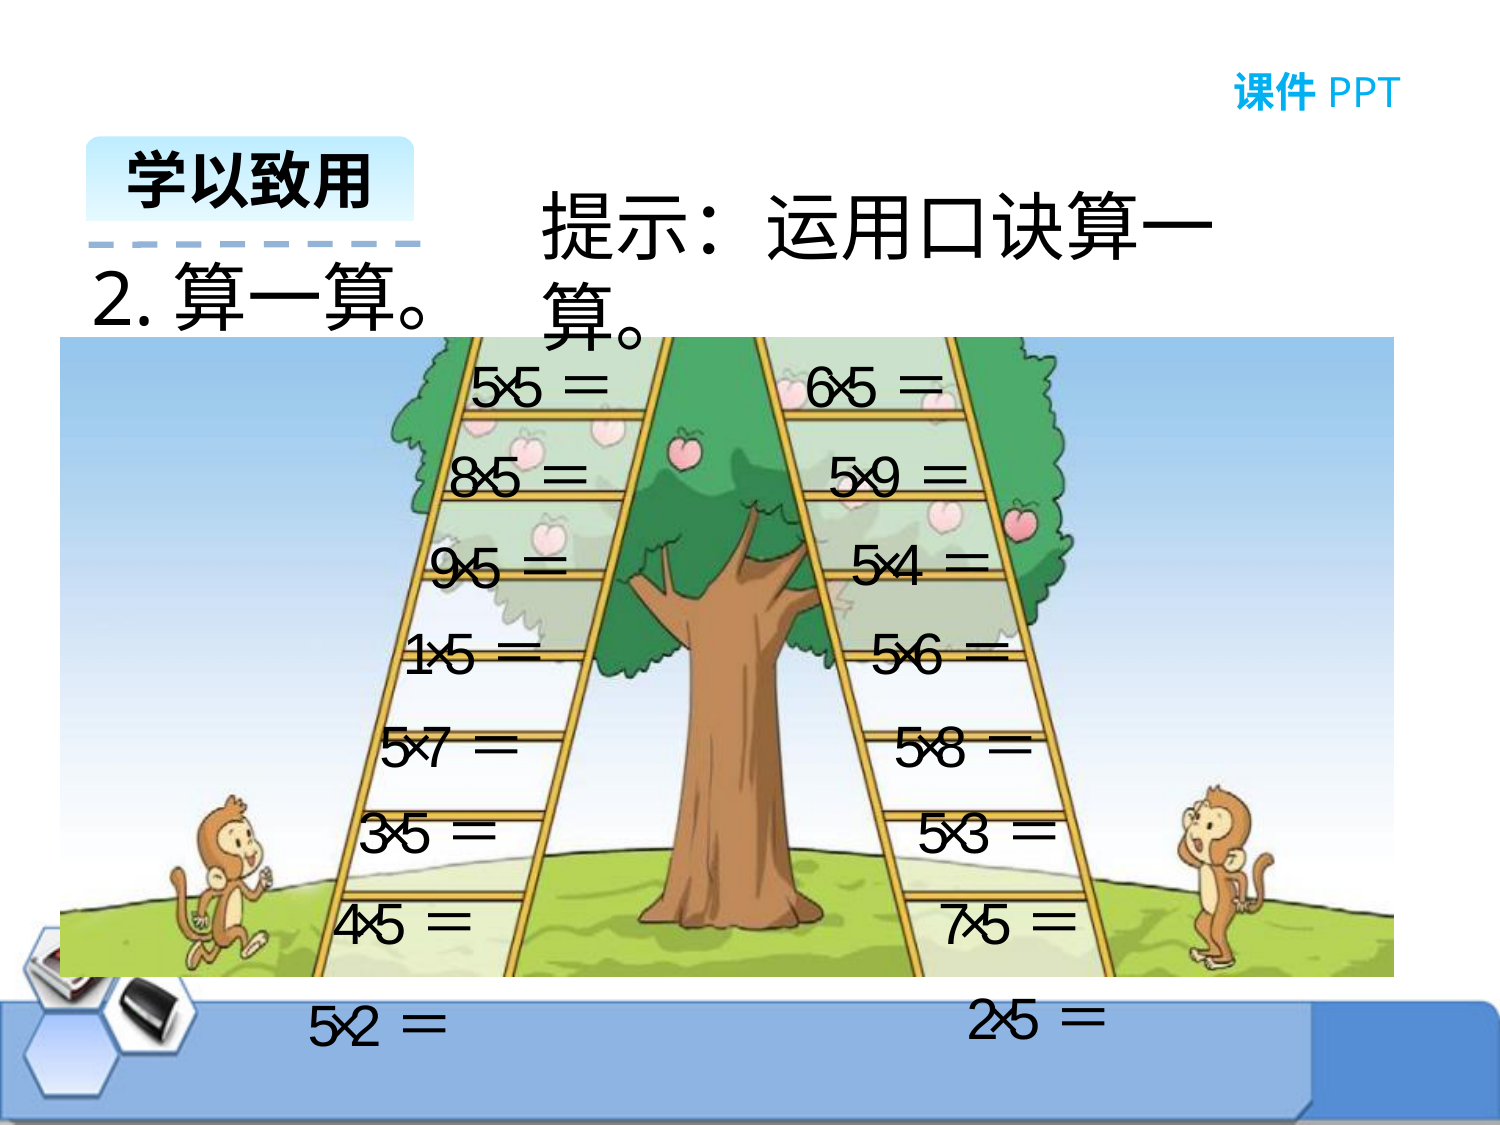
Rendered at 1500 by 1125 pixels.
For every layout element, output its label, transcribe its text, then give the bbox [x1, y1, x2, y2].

picture [0, 0, 1500, 1125]
text_box 课件PPT [1218, 58, 1418, 124]
text_box 提示：运用口诀算一算。 [525, 172, 1318, 336]
text_box 5×2＝ [292, 985, 563, 1066]
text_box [85, 136, 429, 245]
text_box 2.算一算。 [76, 243, 496, 336]
text_box 2×5＝ [951, 985, 1222, 1059]
